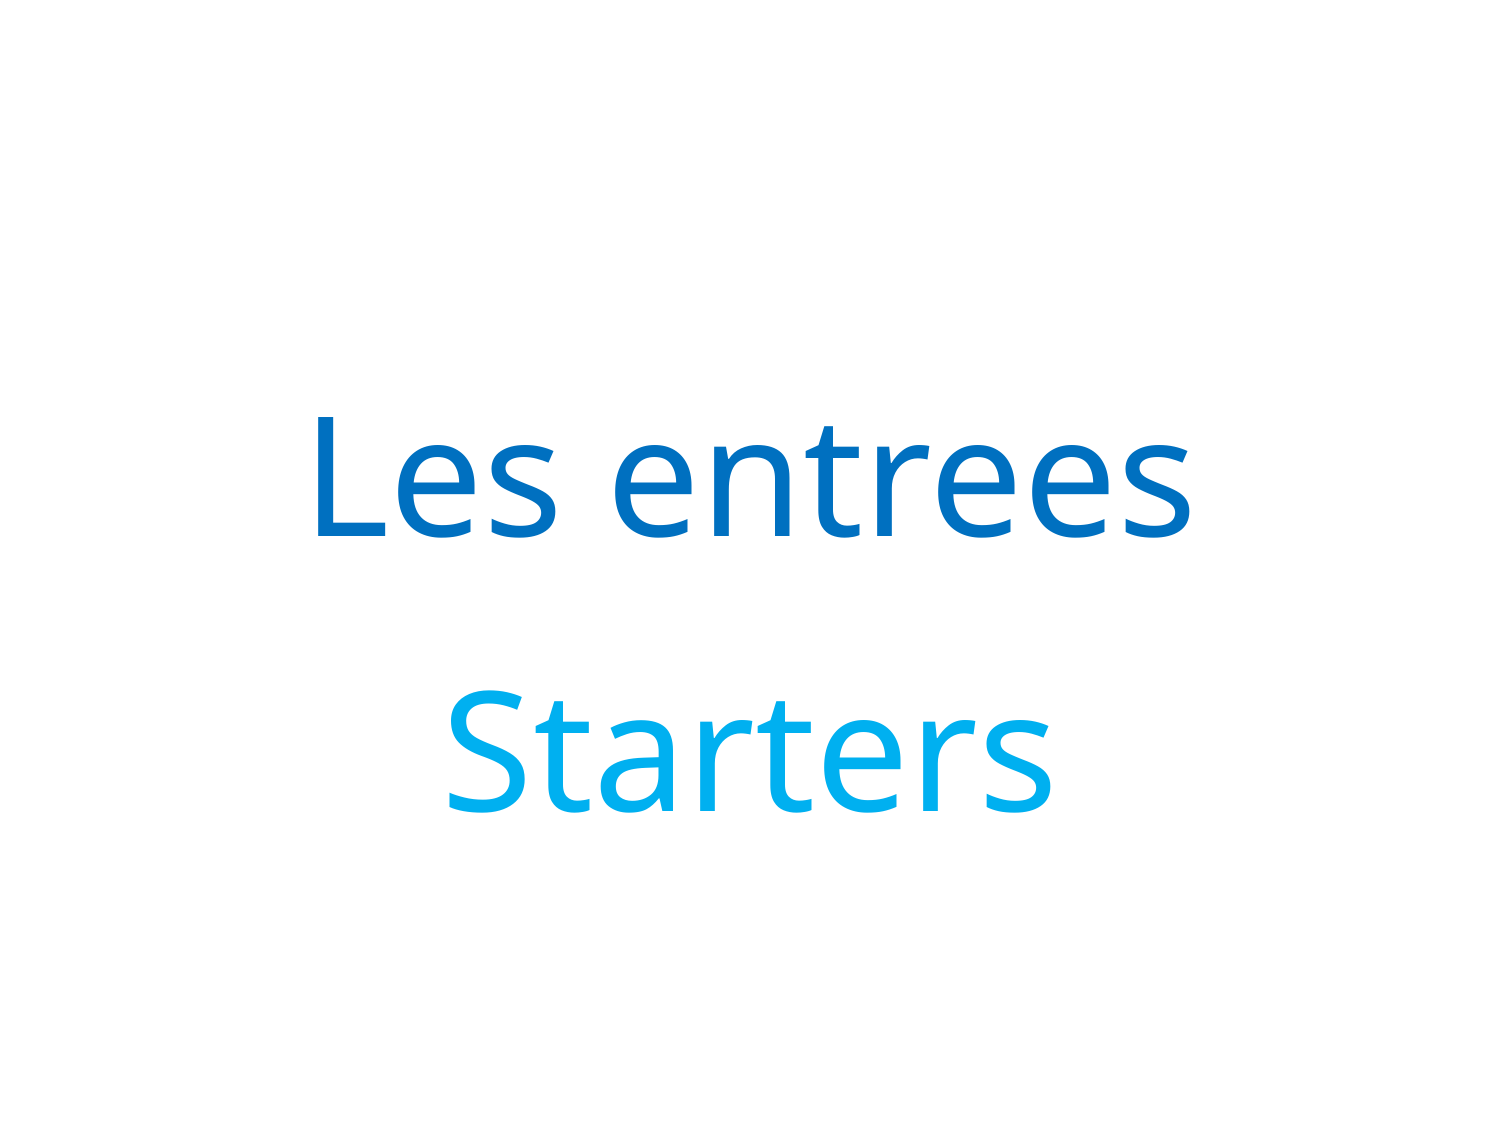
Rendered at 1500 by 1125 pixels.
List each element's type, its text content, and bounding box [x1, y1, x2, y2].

title Les entrees [112, 349, 1388, 591]
subtitle Starters [225, 637, 1275, 925]
